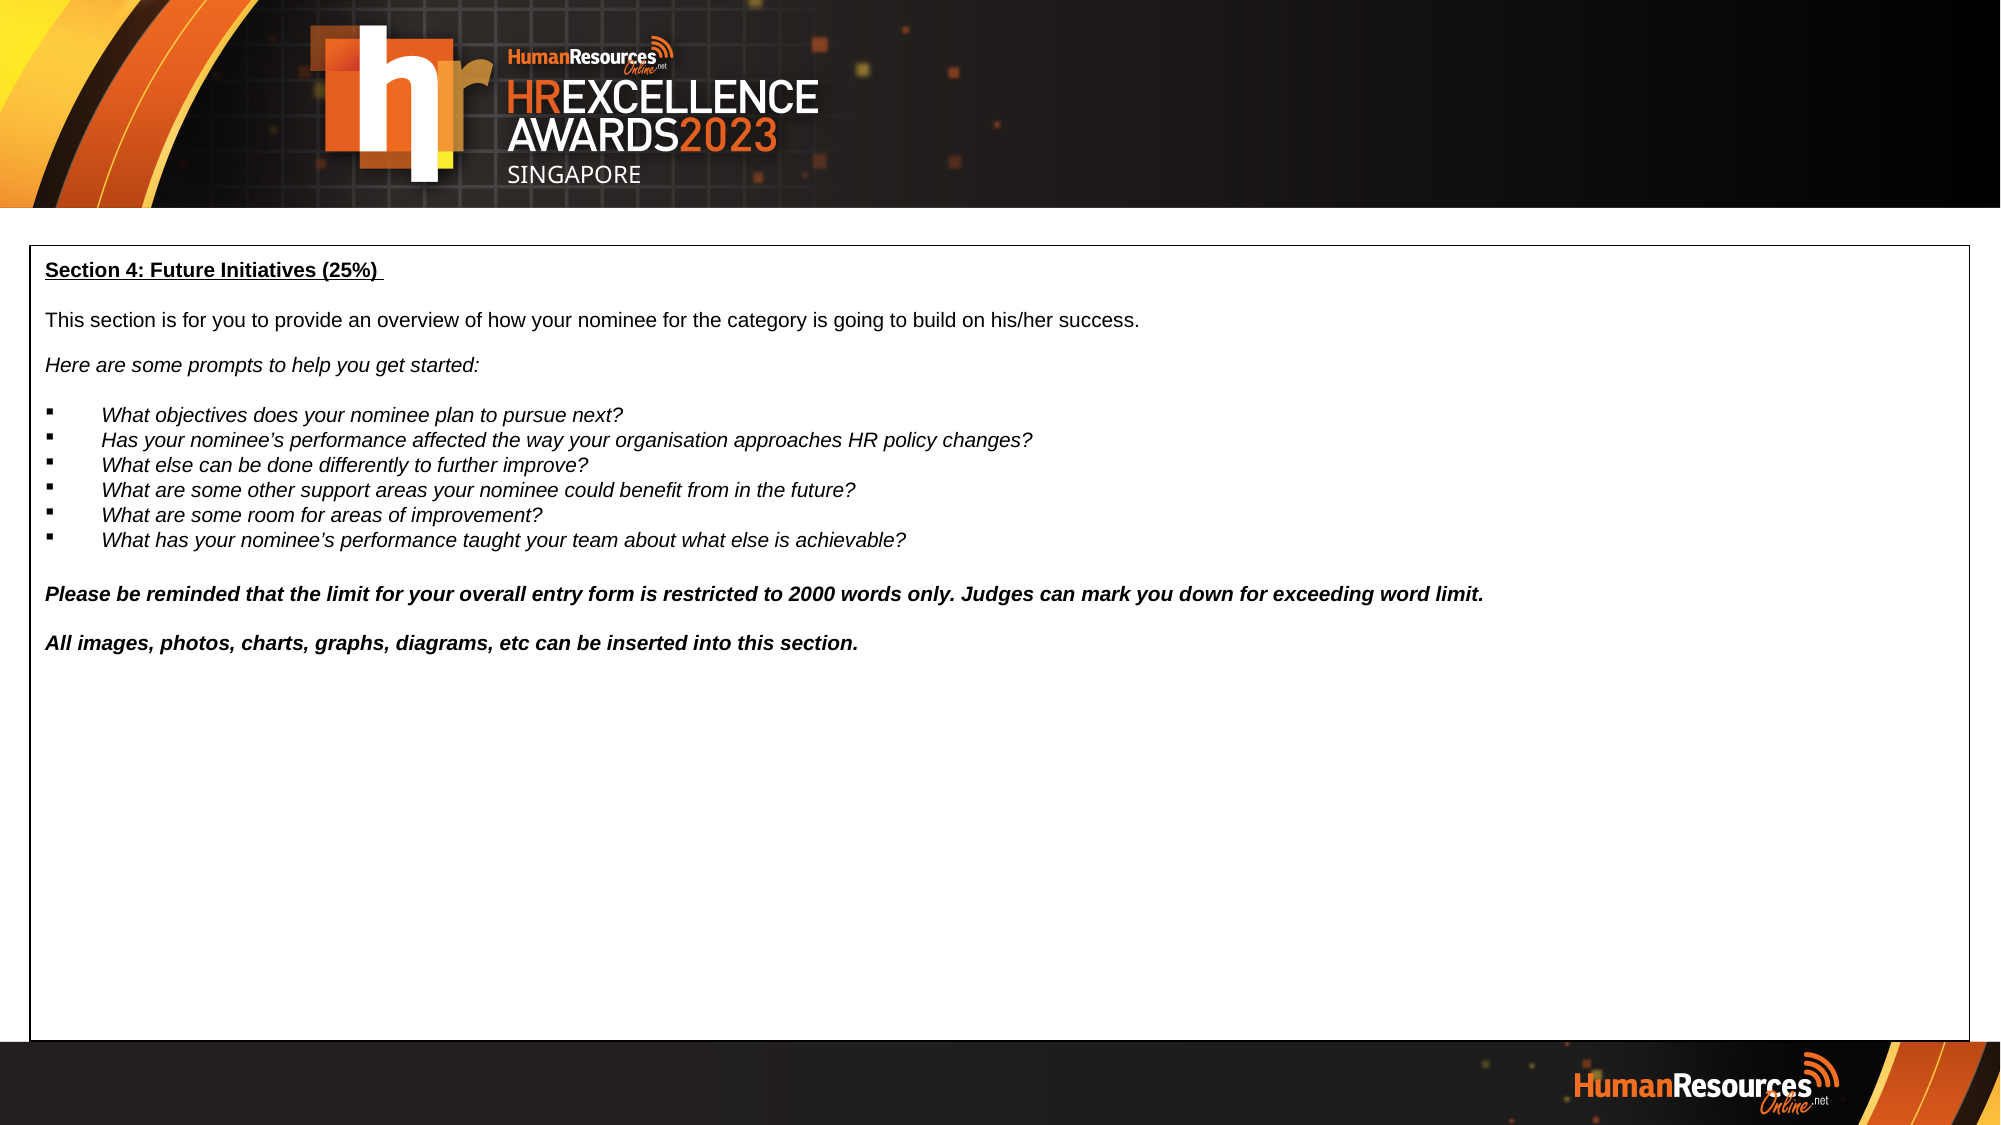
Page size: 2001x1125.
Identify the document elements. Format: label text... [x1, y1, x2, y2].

picture [0, 0, 2001, 1125]
text_box Section 4: Future Initiatives (25%) This section is for you to provide an overview of how your nominee for the category is going to build on his/her success. Here are some prompts to help you get started: What objectives does your nominee plan to pursue next? Has your nominee’s performance affected the way your organisation approaches HR policy changes? What else can be done differently to further improve? What are some other support areas your nominee could benefit from in the future? What are some room for areas of improvement? What has your nominee’s performance taught your team about what else is achievable? Please be reminded that the limit for your overall entry form is restricted to 2000 words only. Judges can mark you down for exceeding word limit. All images, photos, charts, graphs, diagrams, etc can be inserted into this section. [30, 245, 1970, 1042]
text_box SINGAPORE [492, 151, 790, 196]
